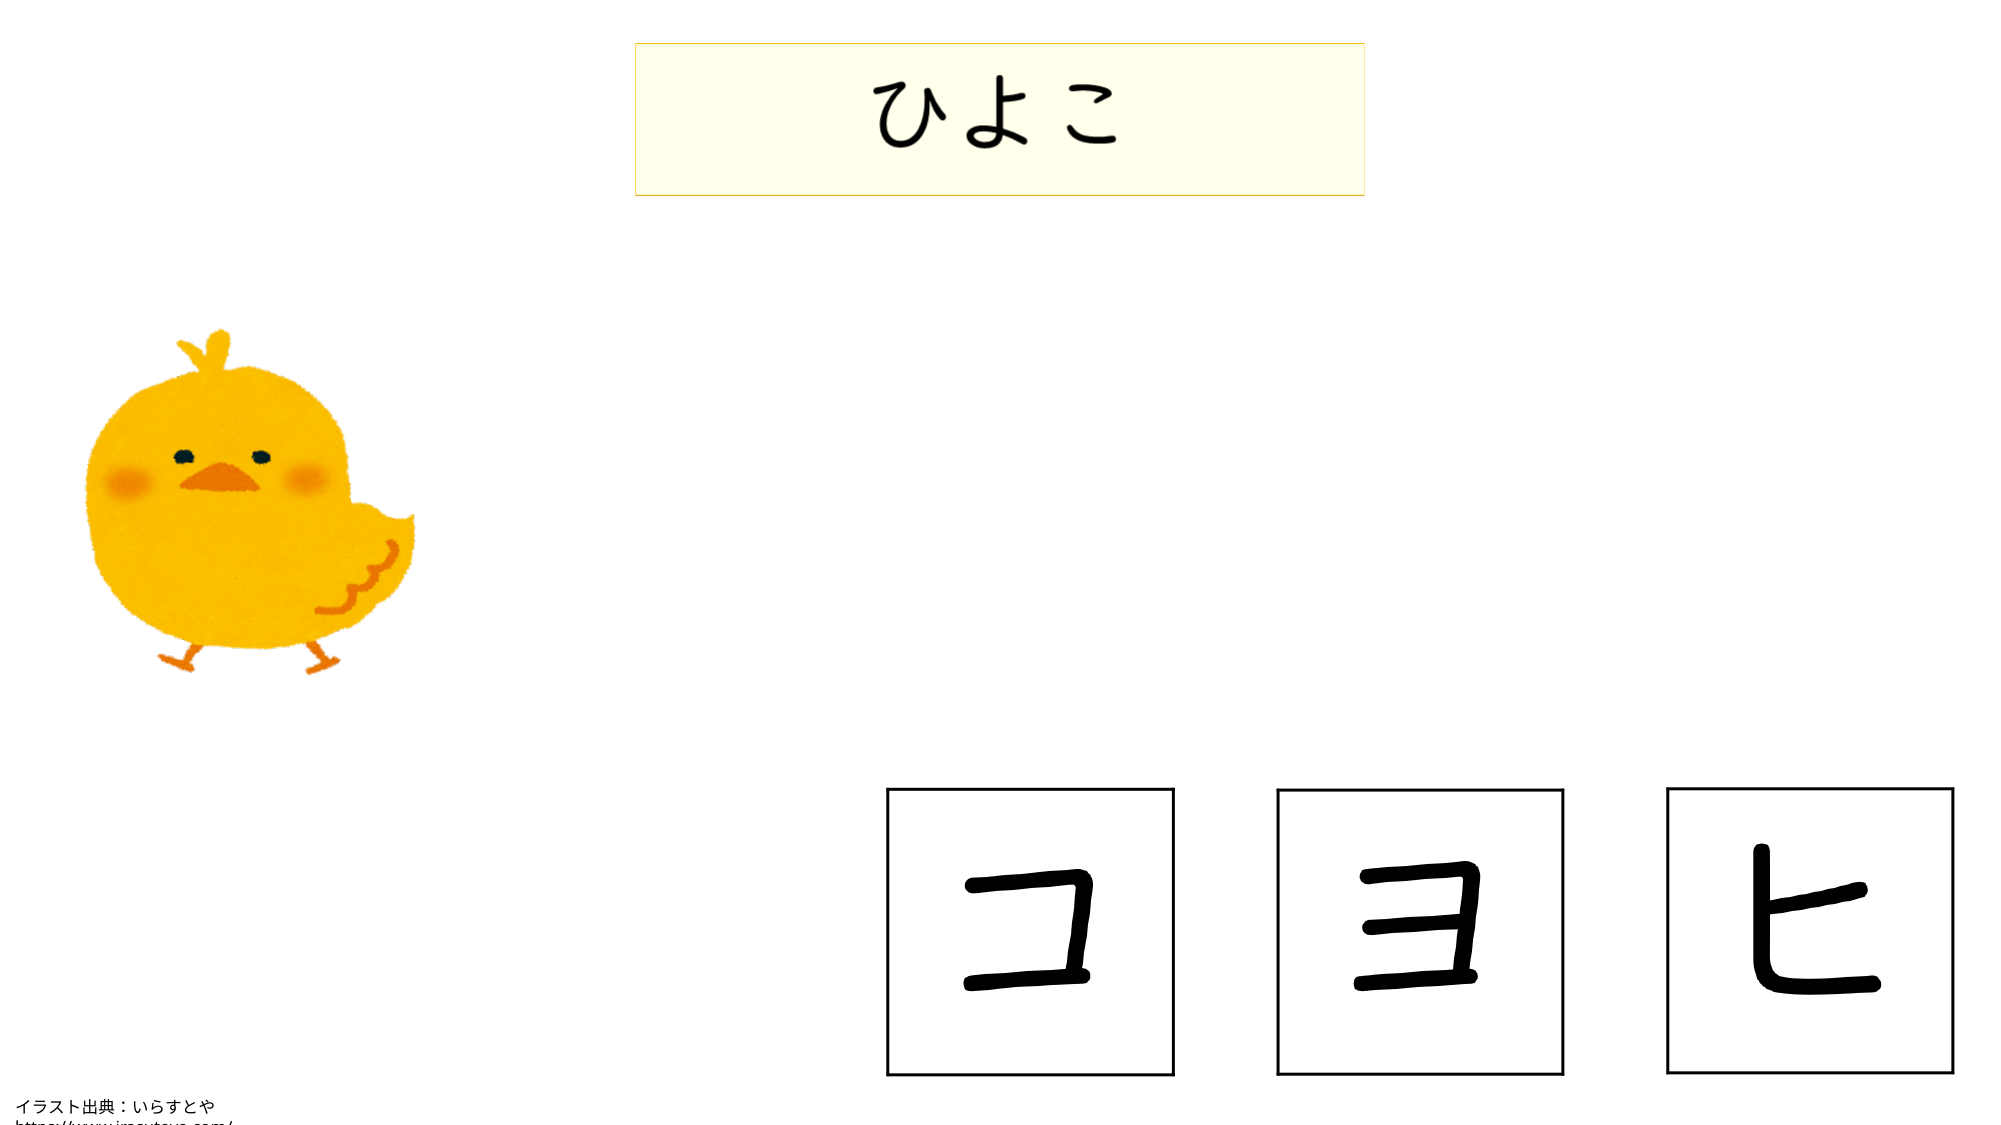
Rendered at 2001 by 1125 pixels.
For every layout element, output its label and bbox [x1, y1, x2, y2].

list [69, 322, 430, 685]
picture [635, 36, 1365, 203]
picture [883, 784, 1178, 1077]
picture [1272, 784, 1568, 1078]
picture [1663, 784, 1955, 1075]
